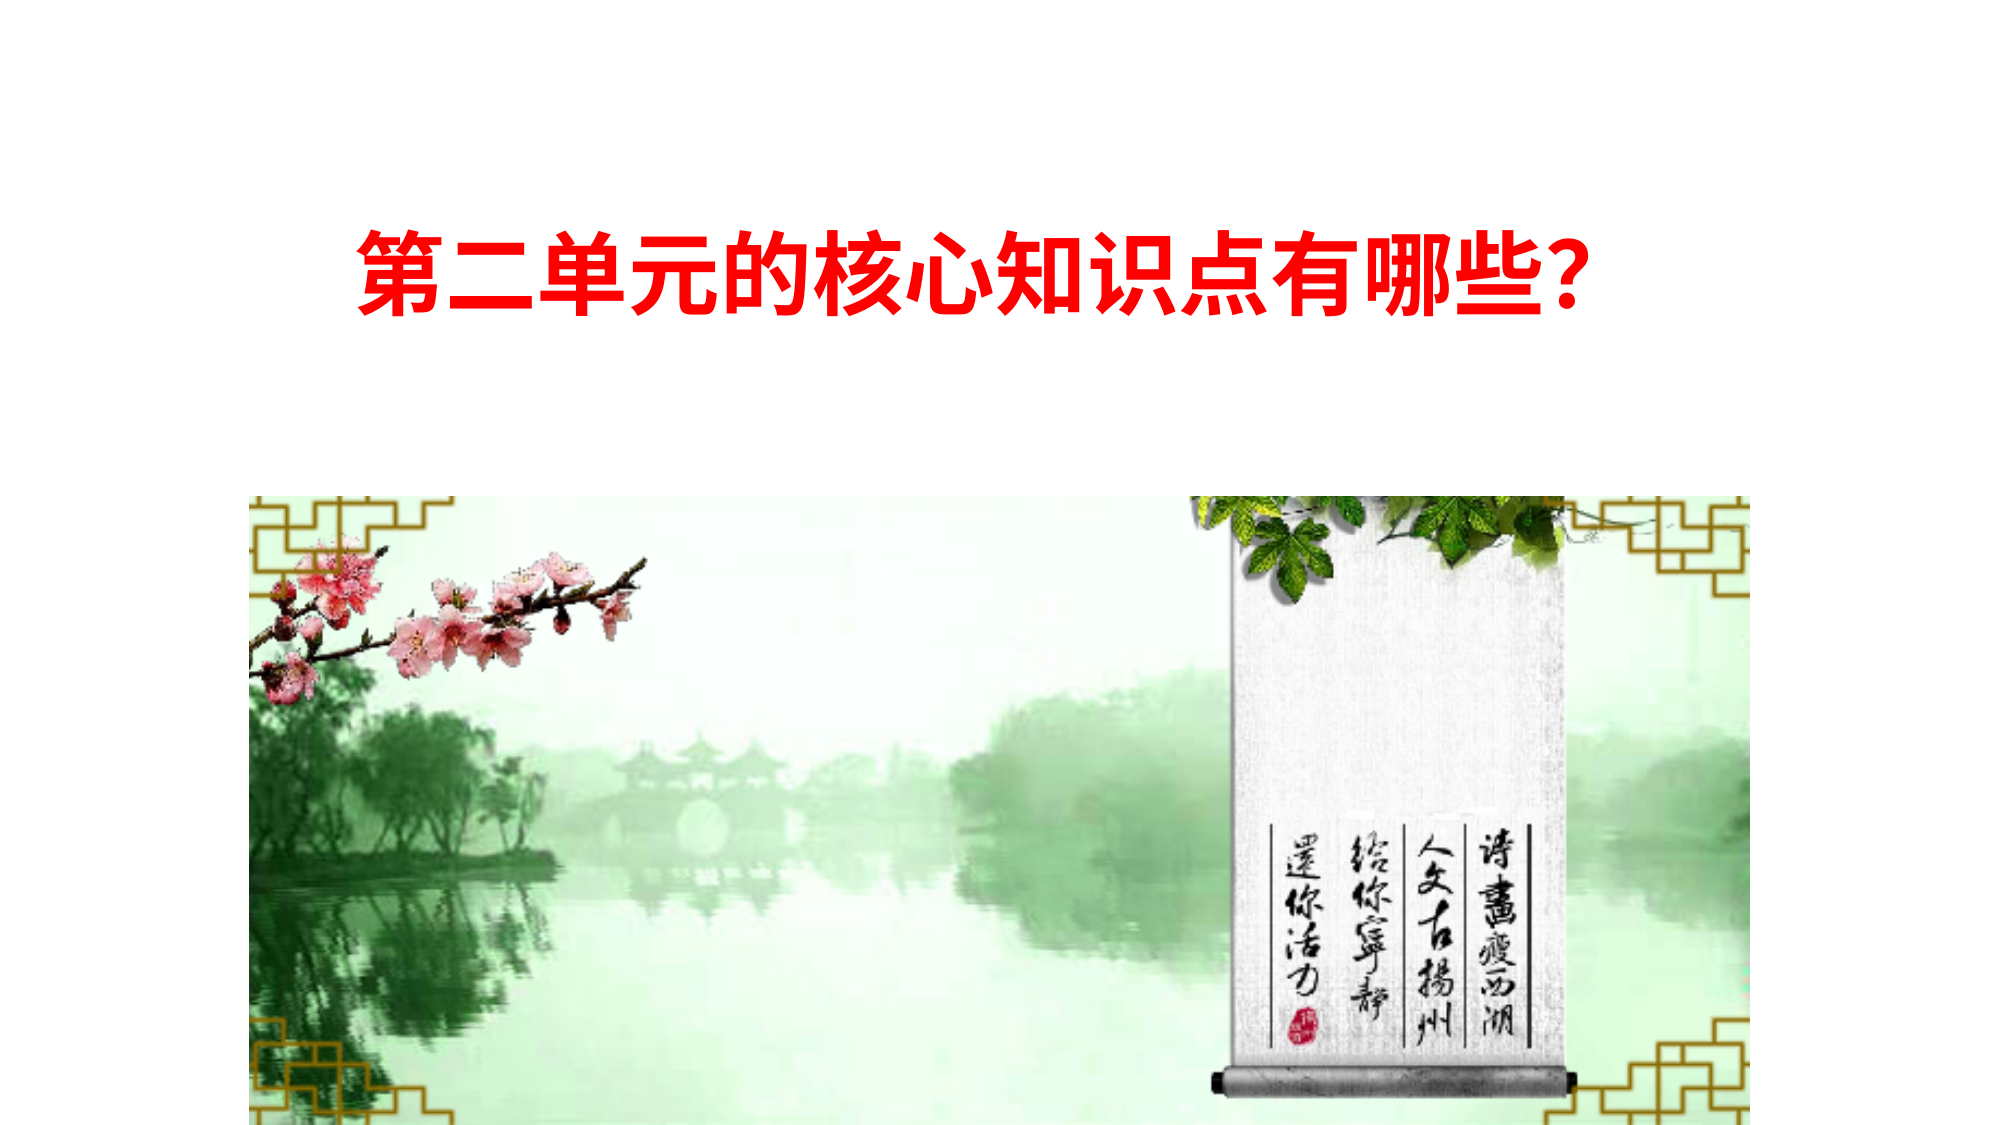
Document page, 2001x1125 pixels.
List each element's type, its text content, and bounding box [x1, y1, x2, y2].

title 第二单元的核心知识点有哪些？ [338, 184, 1689, 373]
picture [249, 496, 1750, 1125]
